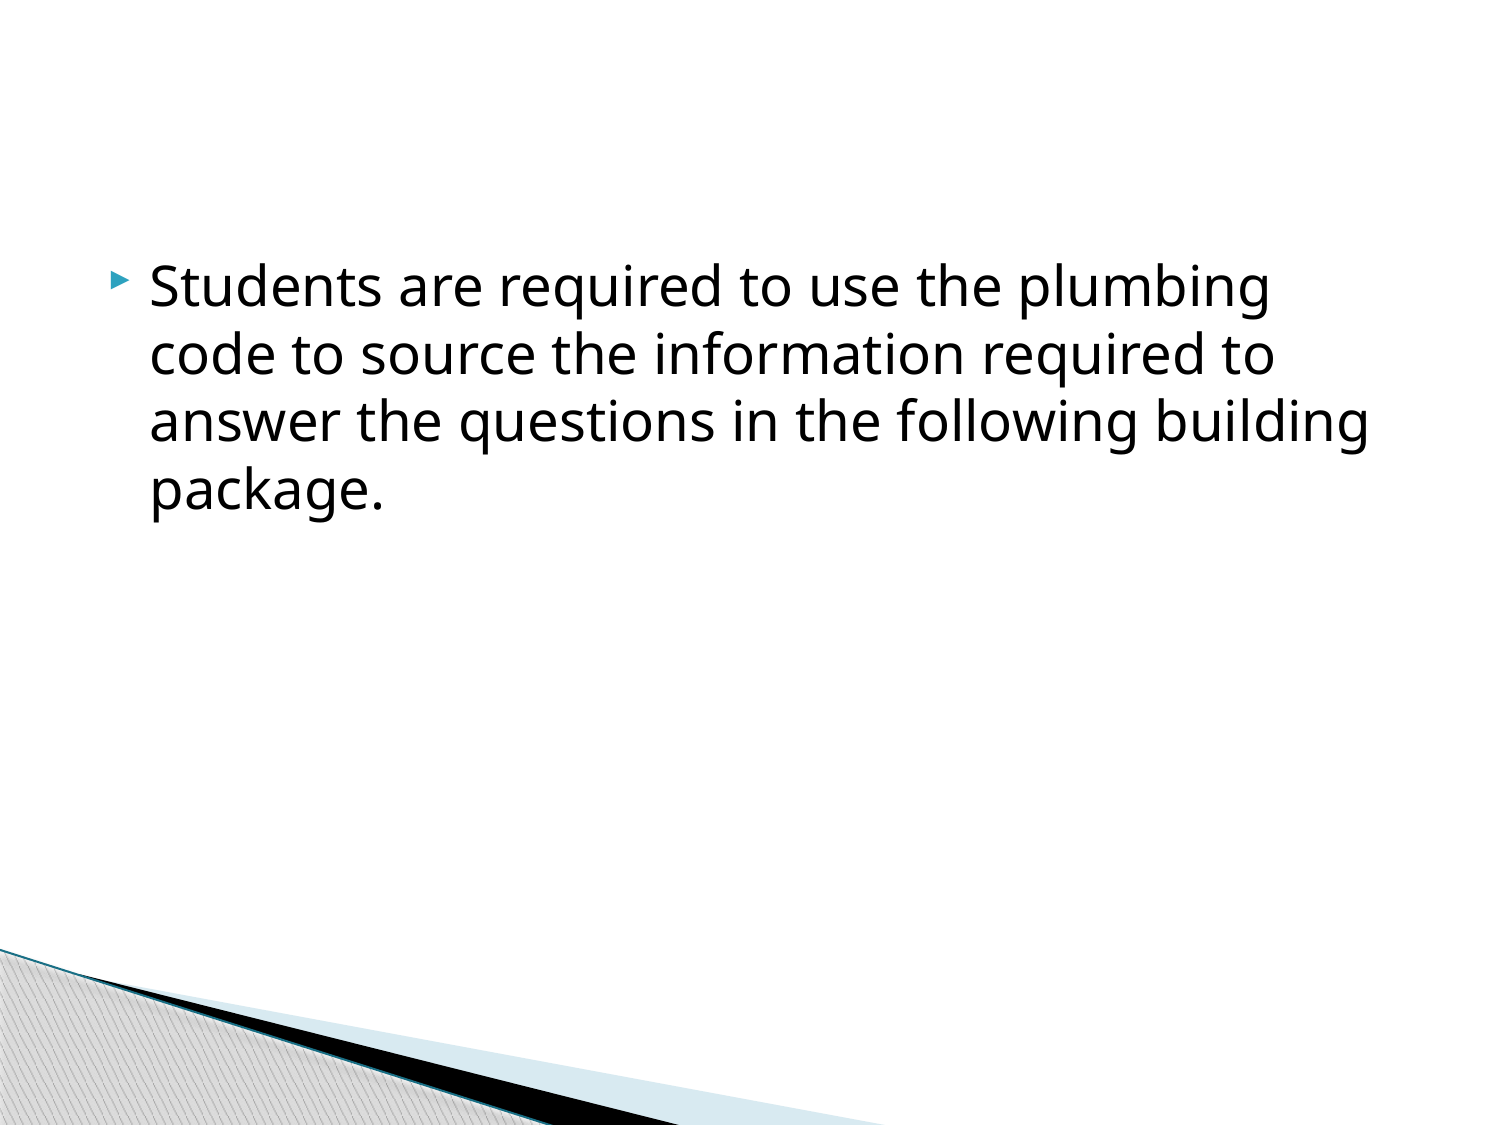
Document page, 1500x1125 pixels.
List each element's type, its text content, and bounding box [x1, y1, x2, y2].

list Students are required to use the plumbing code to source the information required to answer the questions in the following building package. [75, 243, 1425, 986]
